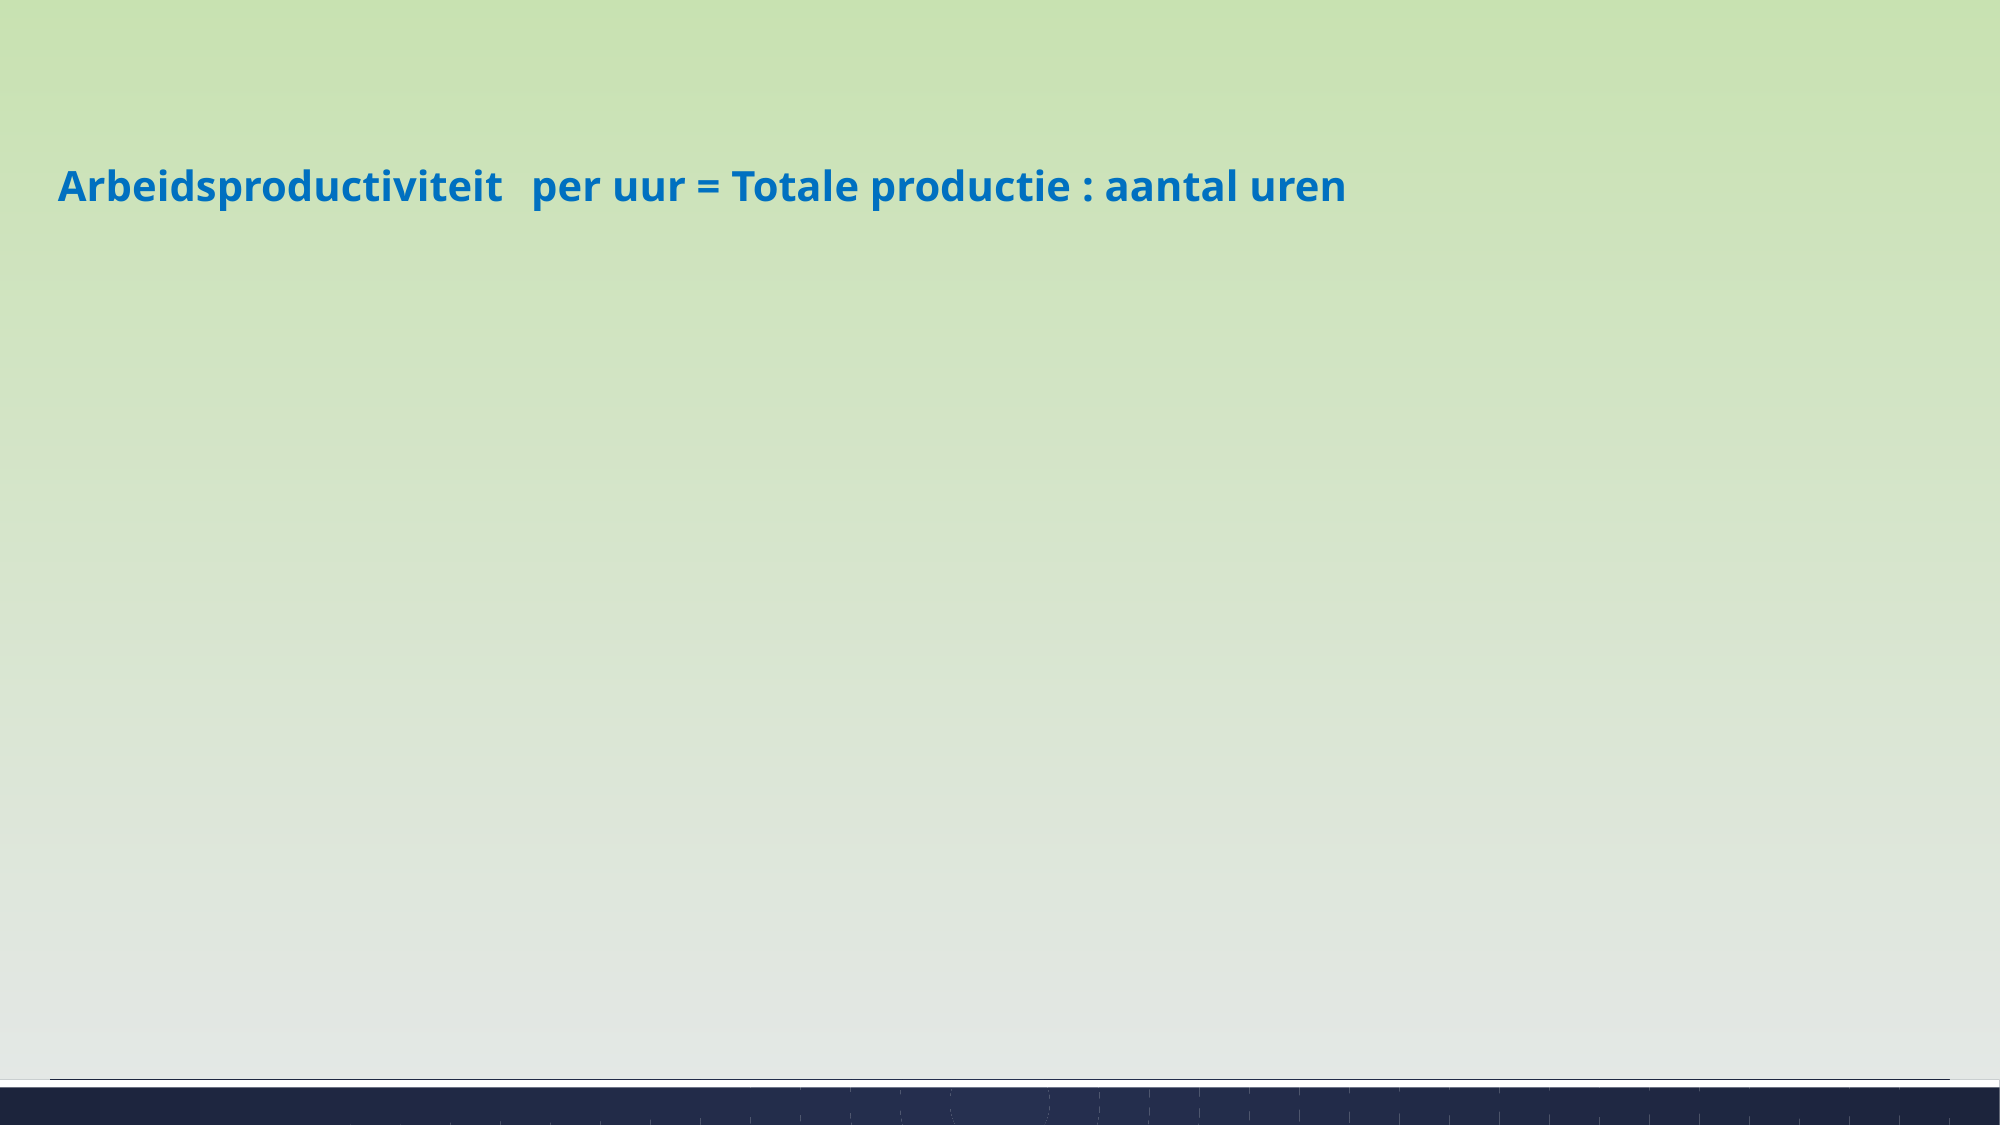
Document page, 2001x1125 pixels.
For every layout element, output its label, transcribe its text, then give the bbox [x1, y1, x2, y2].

list Arbeidsproductiviteit per uur = Totale productie : aantal uren [35, 153, 1915, 479]
